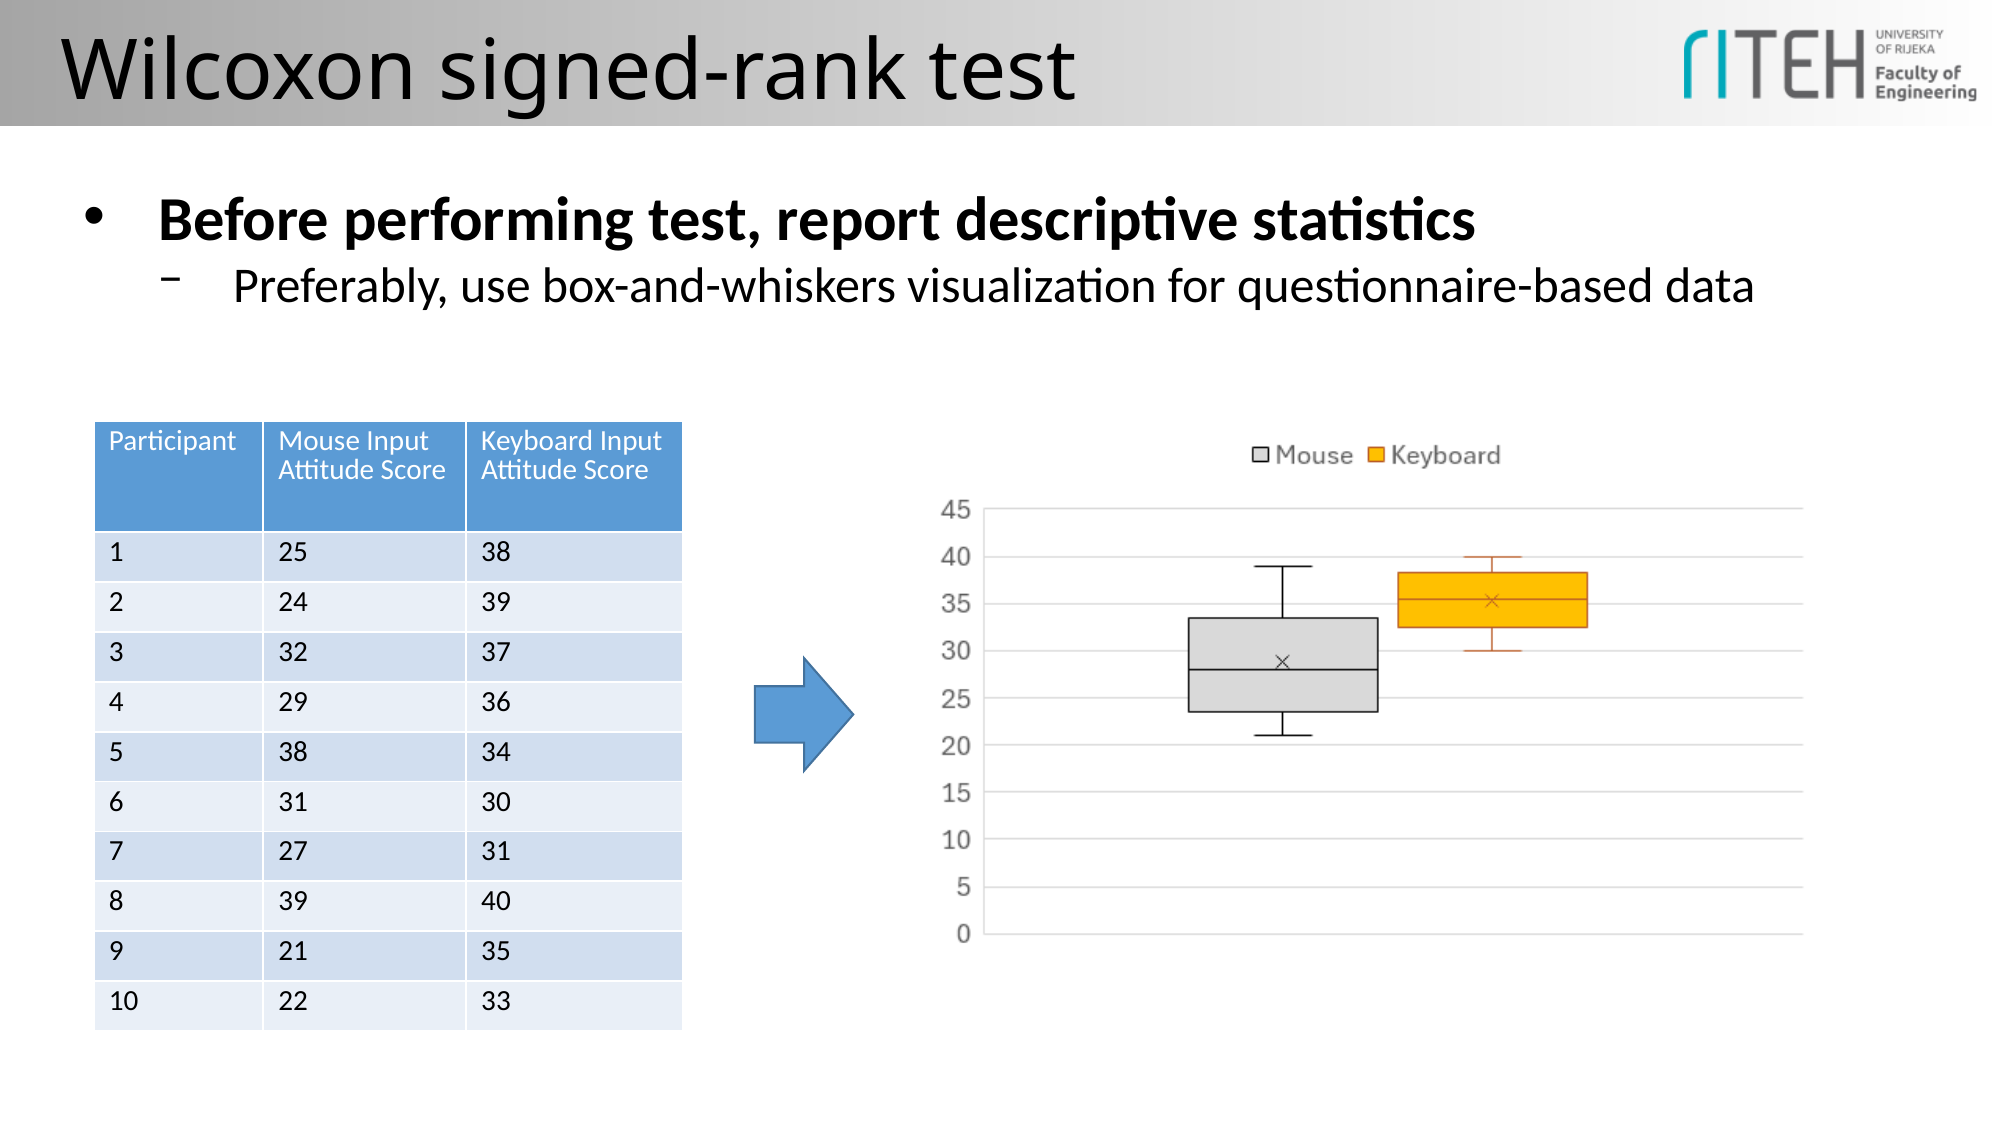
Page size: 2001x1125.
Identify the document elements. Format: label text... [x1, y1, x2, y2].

table_cell 6 [95, 782, 262, 831]
table_cell 8 [95, 882, 262, 930]
picture [1683, 20, 1977, 107]
table_cell 9 [95, 932, 262, 980]
table_cell 24 [264, 583, 465, 631]
table_cell 38 [264, 733, 465, 781]
text_box [753, 655, 855, 774]
table_cell 21 [264, 932, 465, 980]
table_cell 31 [264, 782, 465, 831]
table_cell 39 [264, 882, 465, 930]
table_header Keyboard Input Attitude Score [467, 422, 682, 531]
table_cell 33 [467, 982, 682, 1030]
table_cell 38 [467, 533, 682, 581]
picture [934, 425, 1815, 954]
table_cell 37 [467, 633, 682, 681]
title Wilcoxon signed-rank test [45, 20, 1601, 126]
table_cell 5 [95, 733, 262, 781]
table_cell 1 [95, 533, 262, 581]
table_cell 30 [467, 782, 682, 831]
table_cell 27 [264, 832, 465, 880]
table_cell 3 [95, 633, 262, 681]
table_cell 22 [264, 982, 465, 1030]
table_cell 4 [95, 683, 262, 731]
table_cell 36 [467, 683, 682, 731]
text_box [0, 0, 2000, 127]
table_cell 32 [264, 633, 465, 681]
table_cell 29 [264, 683, 465, 731]
table_header Participant [95, 422, 262, 531]
table_header Mouse Input Attitude Score [264, 422, 465, 531]
table_cell 7 [95, 832, 262, 880]
table_cell 10 [95, 982, 262, 1030]
table_cell 2 [95, 583, 262, 631]
table_cell 35 [467, 932, 682, 980]
table_cell 34 [467, 733, 682, 781]
table_cell 25 [264, 533, 465, 581]
table_cell 39 [467, 583, 682, 631]
text_box Before performing test, report descriptive statistics Preferably, use box-and-whiskers visualization for questionnaire-based data [68, 170, 1932, 321]
table_cell 40 [467, 882, 682, 930]
table_cell 31 [467, 832, 682, 880]
